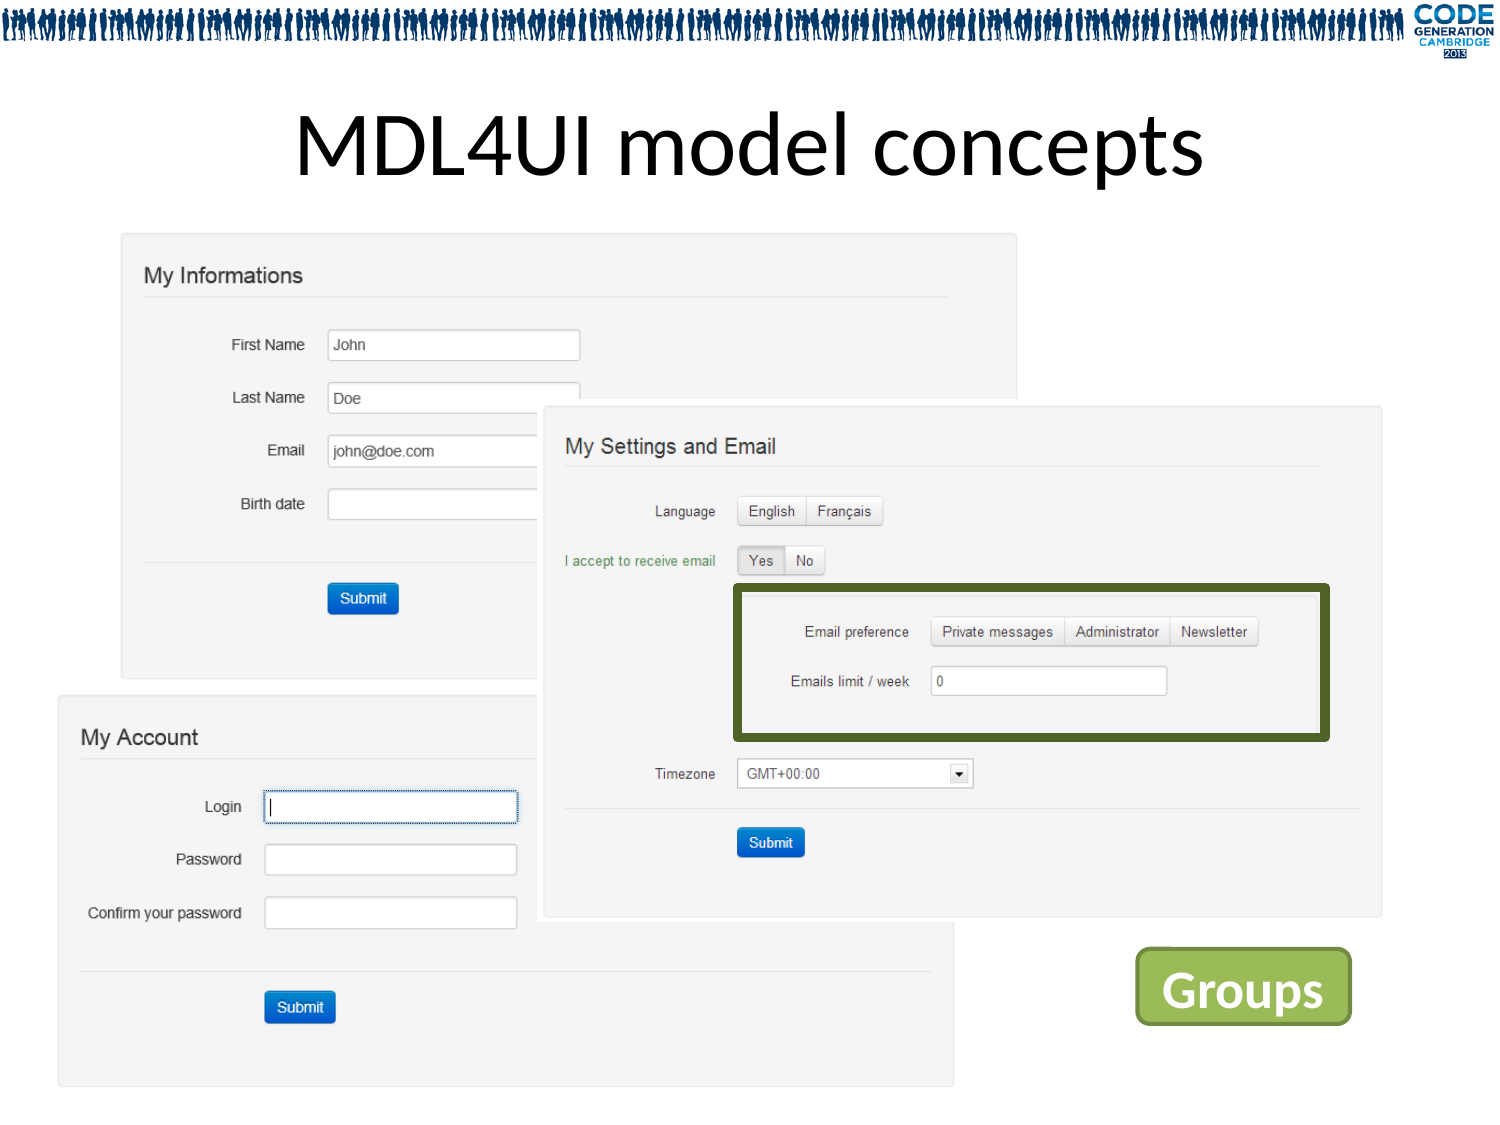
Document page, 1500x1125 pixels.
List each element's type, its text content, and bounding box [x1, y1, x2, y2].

text_box Groups [1135, 946, 1353, 1026]
title MDL4UI model concepts [75, 45, 1425, 233]
picture [0, 0, 1500, 75]
picture [49, 224, 1388, 1096]
